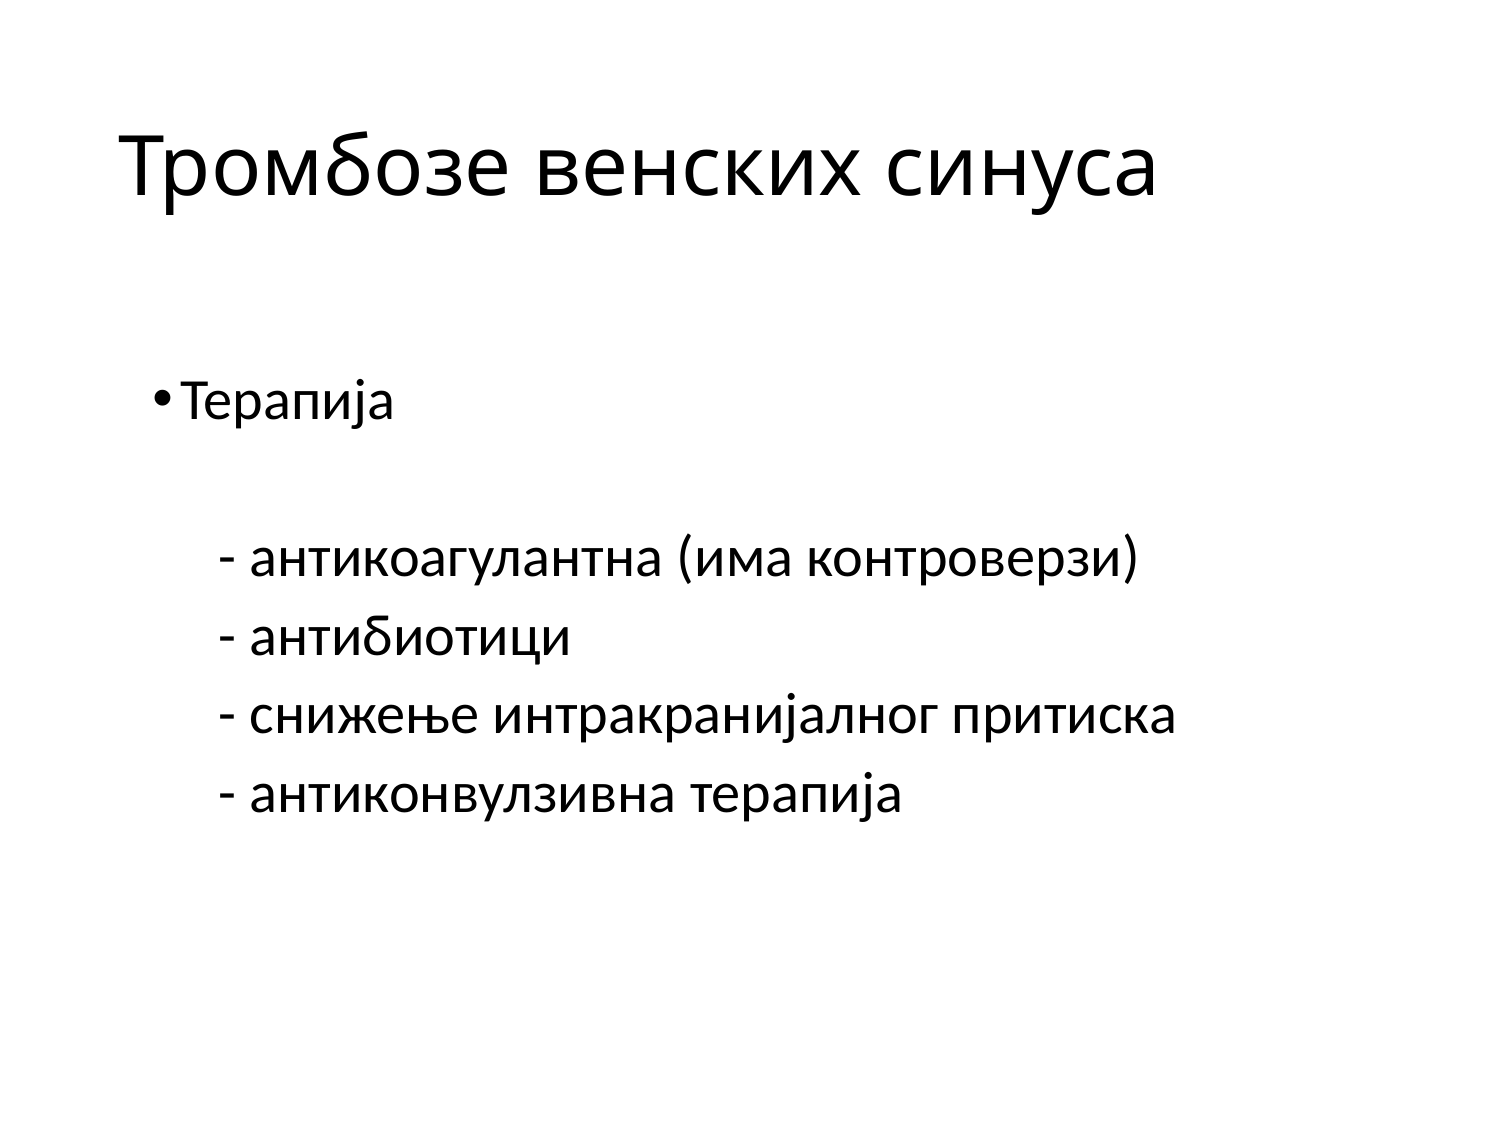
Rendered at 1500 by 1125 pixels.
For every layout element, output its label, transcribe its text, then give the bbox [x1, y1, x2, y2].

title Тромбозе венских синуса [103, 59, 1397, 278]
list Терапија - антикоагулантна (има контроверзи) - антибиотици - снижење интракранијалног притиска - антиконвулзивна терапија [137, 361, 1451, 894]
